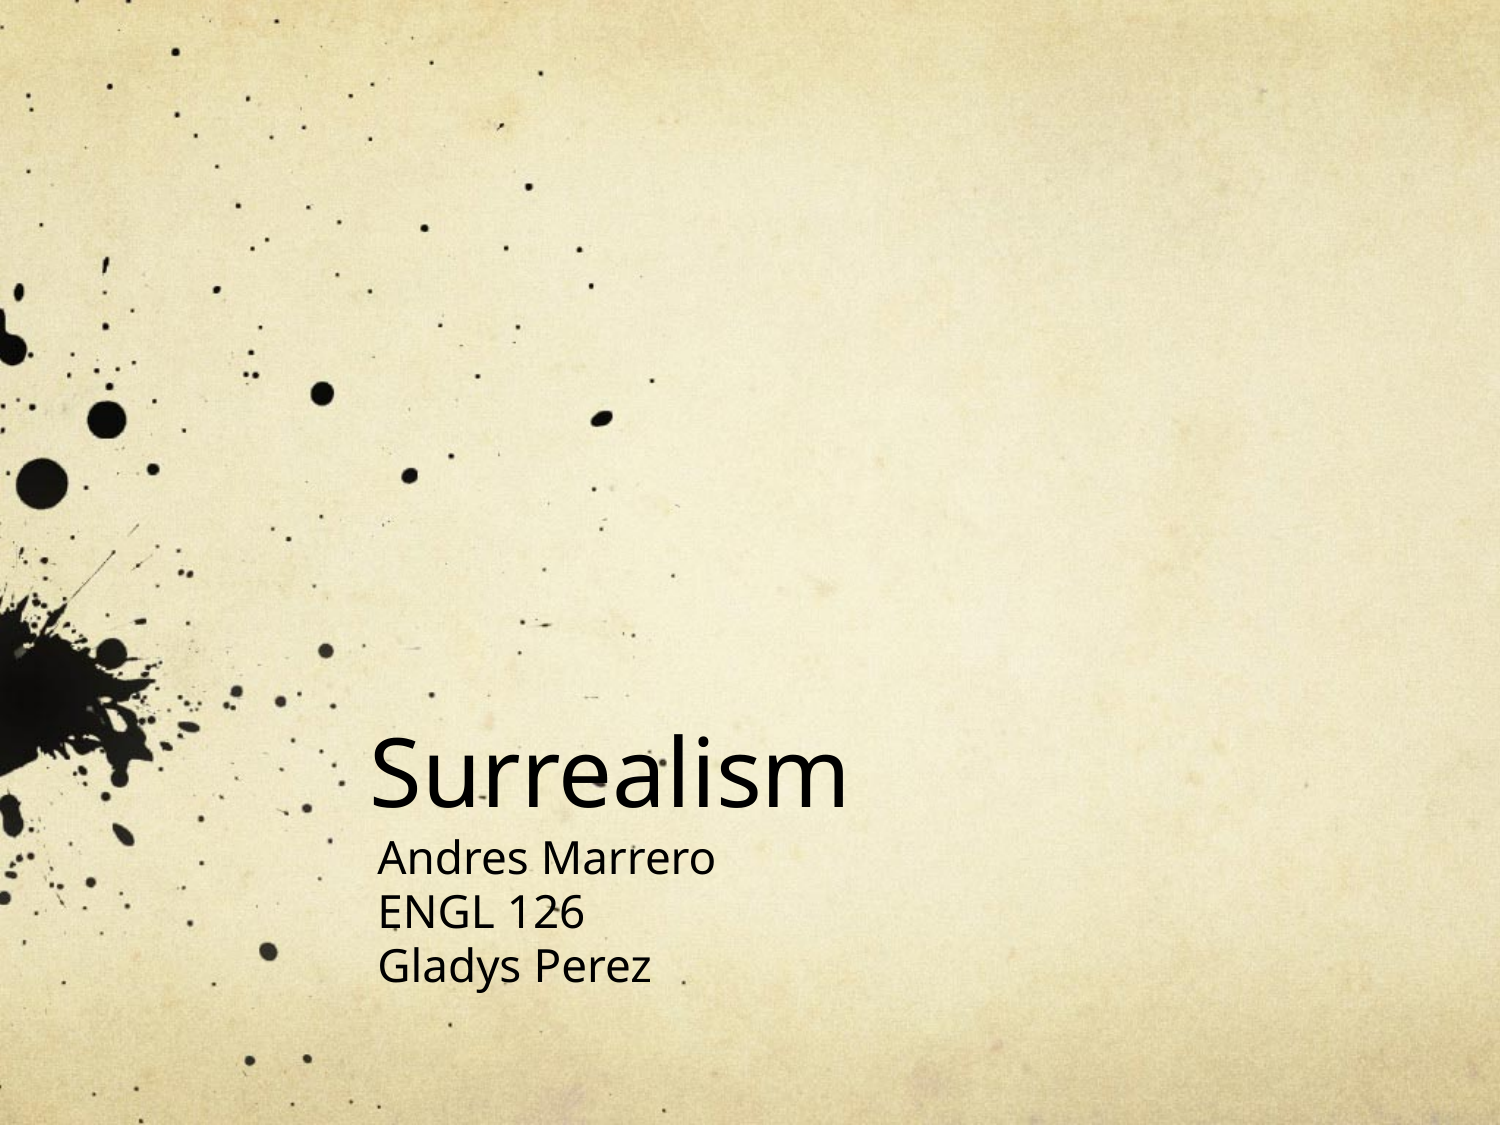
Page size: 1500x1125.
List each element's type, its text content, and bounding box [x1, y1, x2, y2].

title Surrealism [362, 512, 1425, 827]
picture [0, 0, 1500, 1125]
subtitle Andres Marrero ENGL 126 Gladys Perez [362, 829, 1425, 1023]
